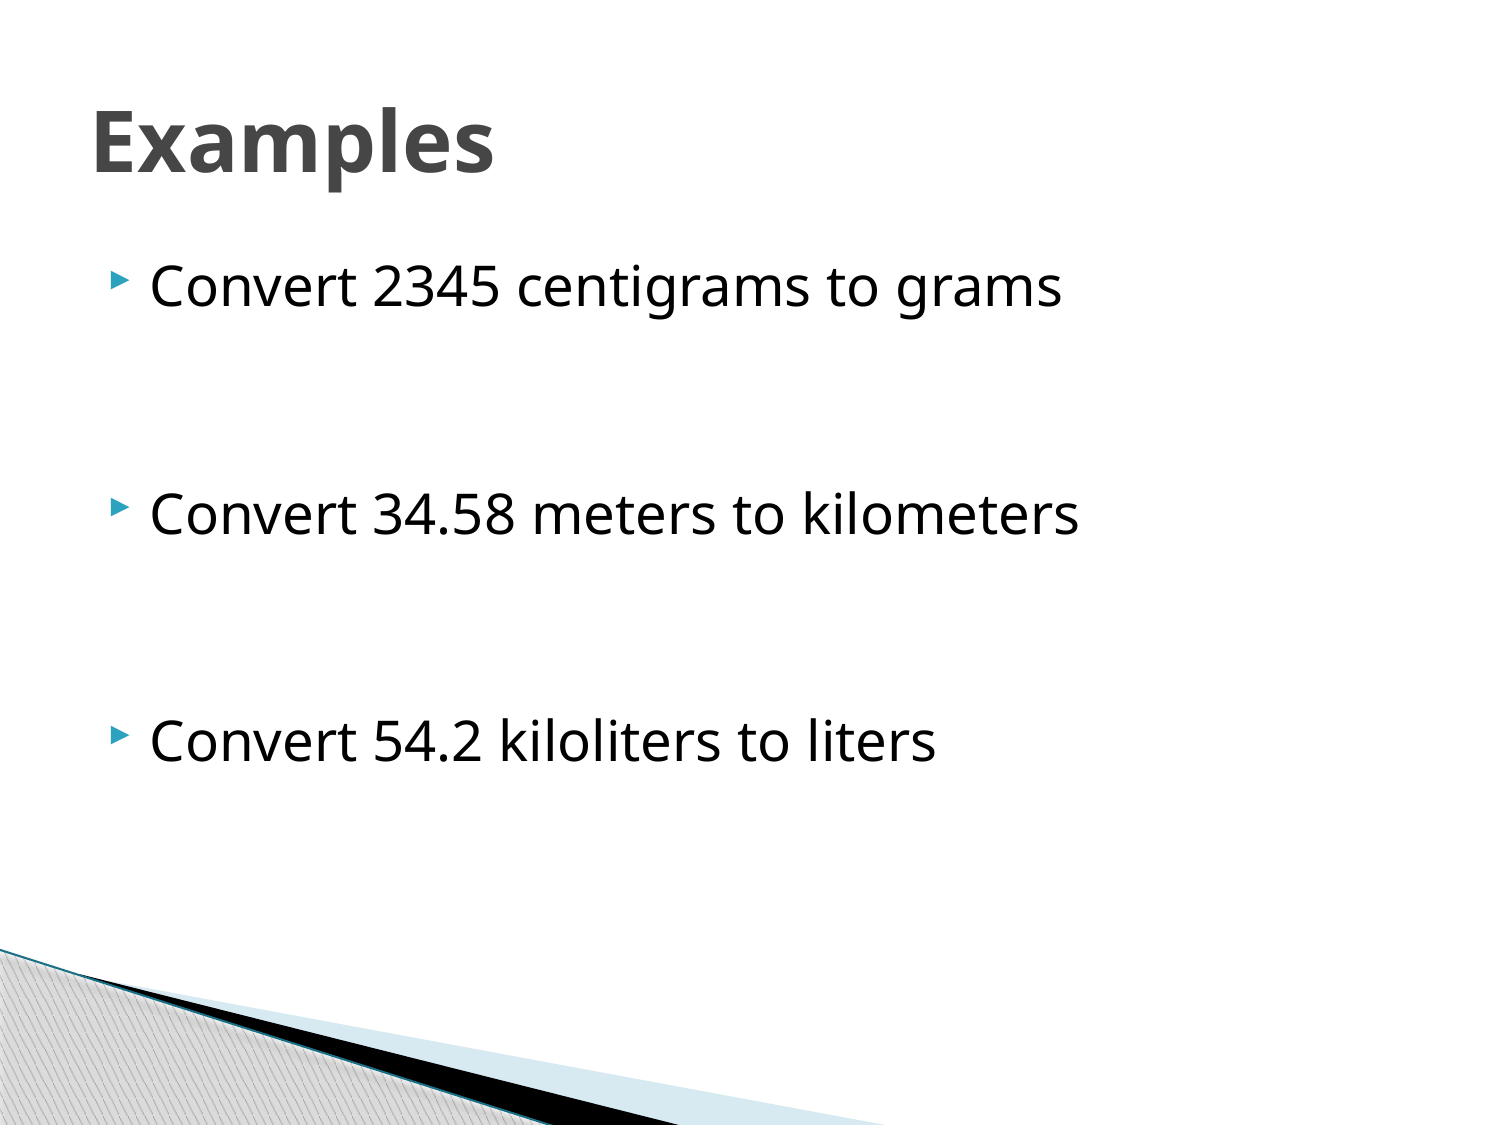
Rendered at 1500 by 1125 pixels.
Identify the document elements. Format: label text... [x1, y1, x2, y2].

list Convert 2345 centigrams to grams Convert 34.58 meters to kilometers Convert 54.2 kiloliters to liters [75, 243, 1425, 986]
title Examples [75, 45, 1425, 233]
